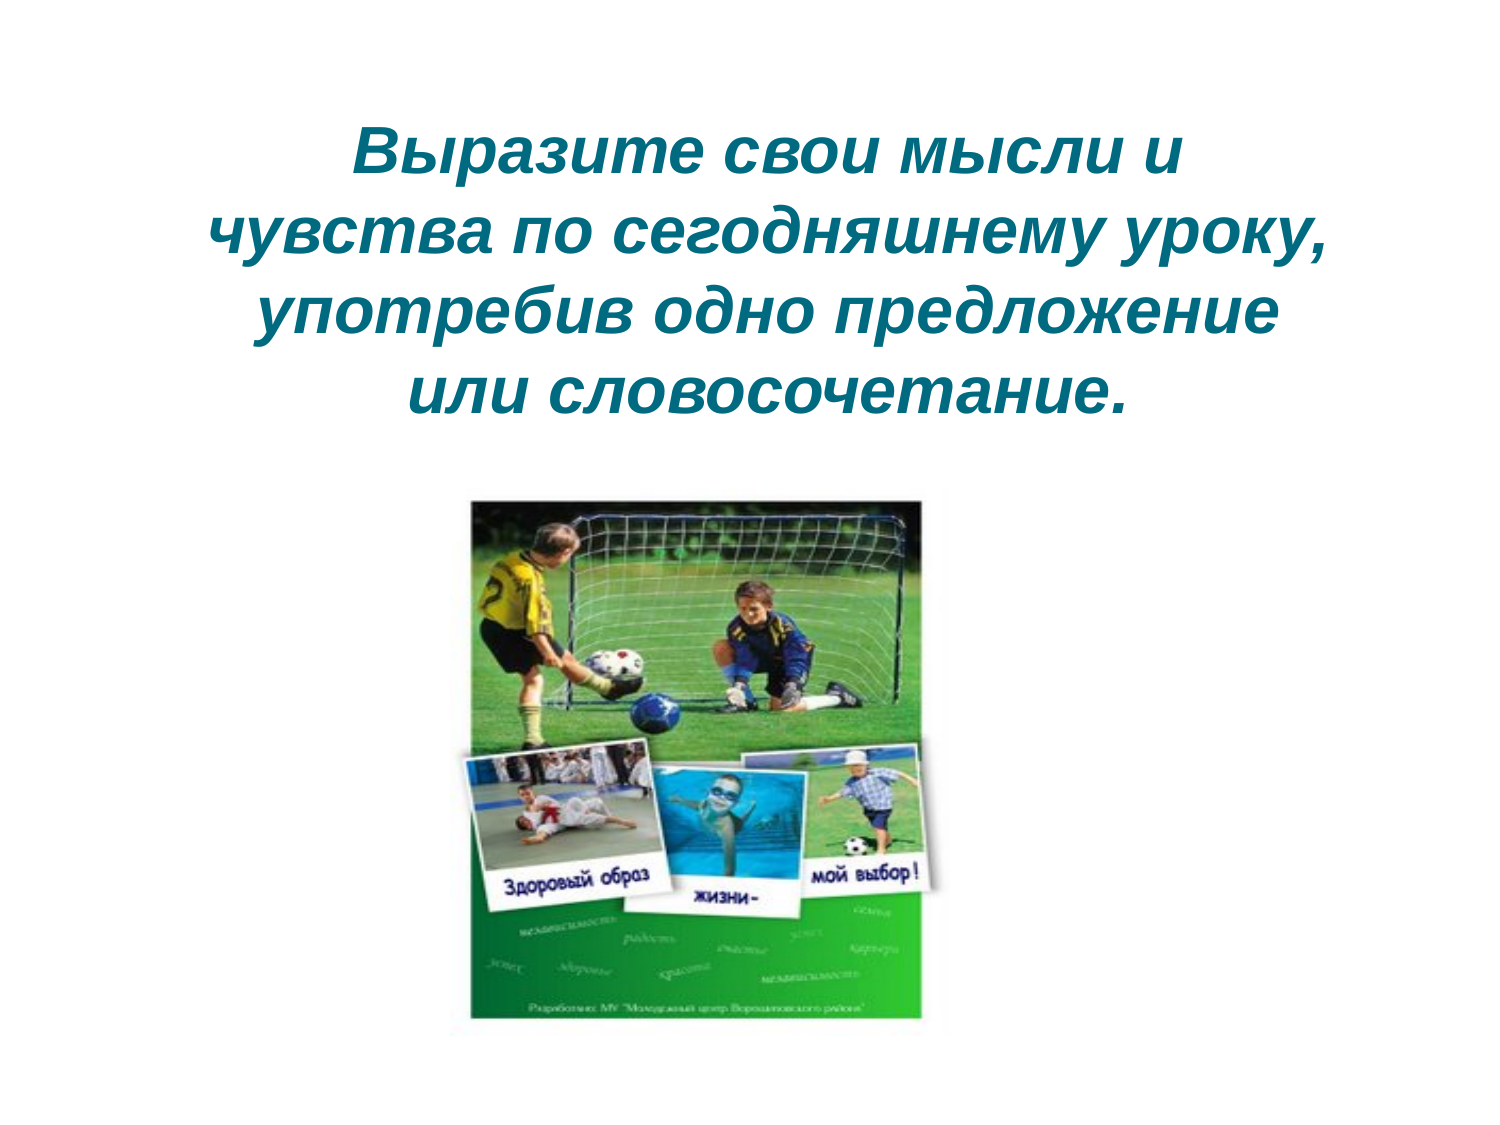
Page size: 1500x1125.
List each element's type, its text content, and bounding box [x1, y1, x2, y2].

picture [449, 487, 951, 1036]
text_box Выразите свои мысли и чувства по сегодняшнему уроку, употребив одно предложение или словосочетание. [187, 99, 1350, 435]
